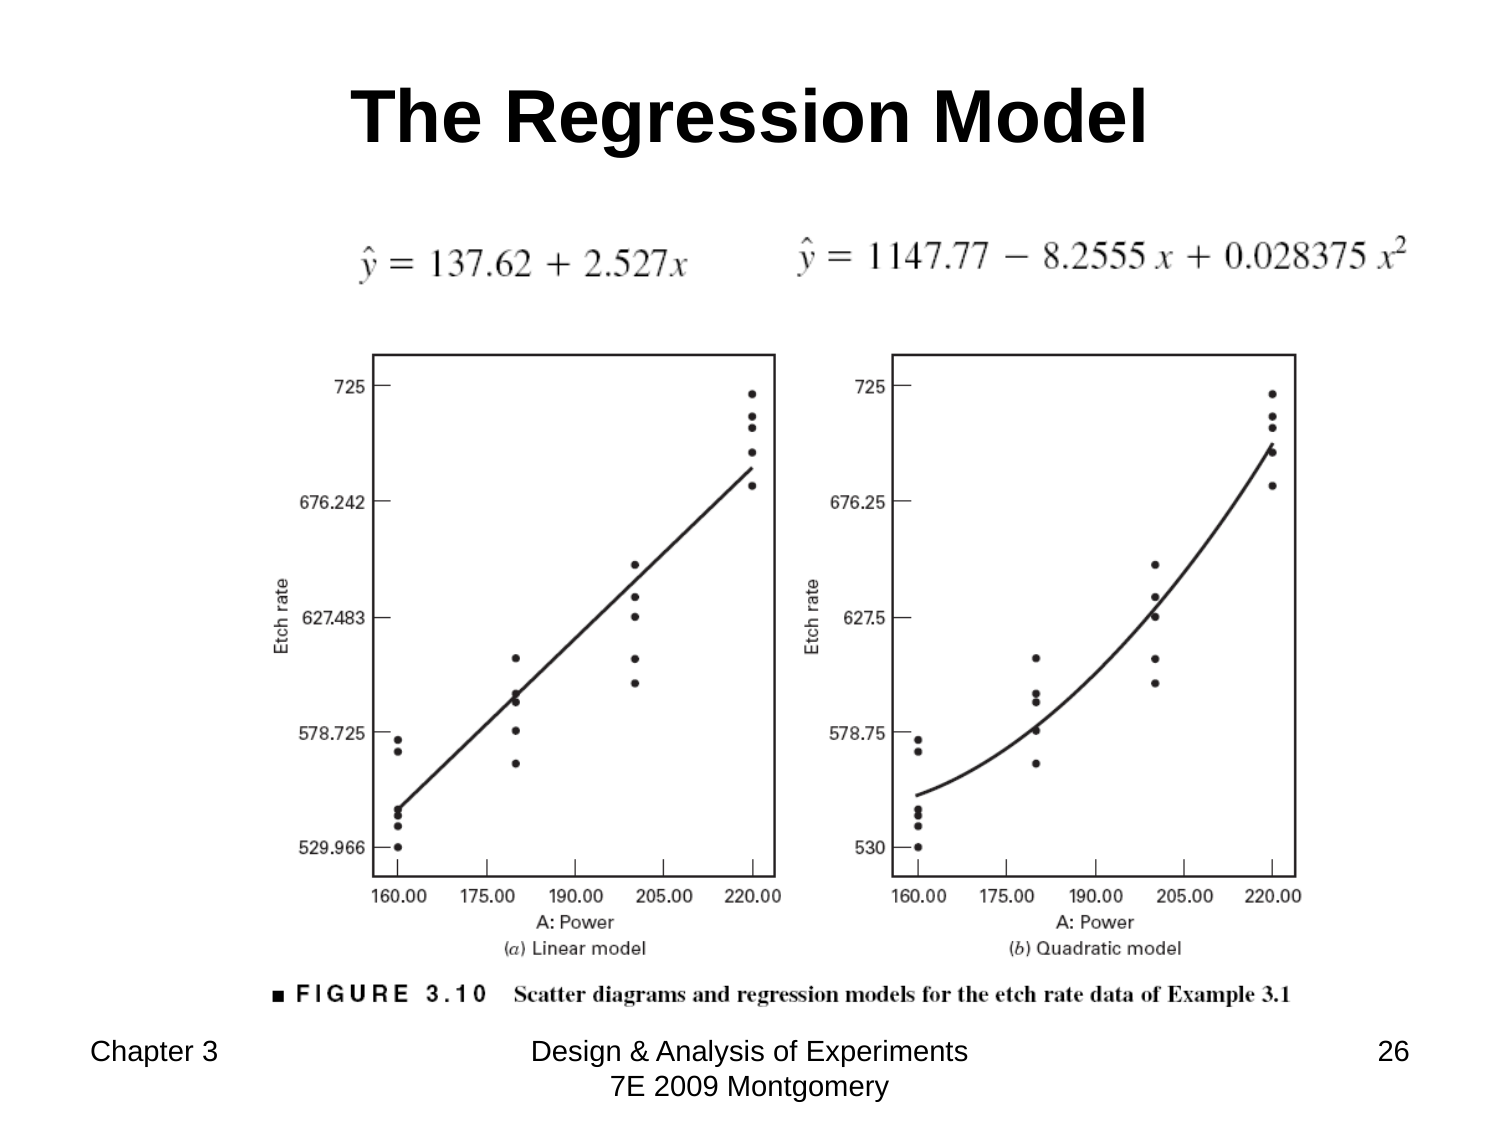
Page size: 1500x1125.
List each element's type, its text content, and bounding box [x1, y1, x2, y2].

picture [187, 324, 1351, 1012]
slide_number Chapter 3 [74, 1024, 426, 1103]
footer Design & Analysis of Experiments 7E 2009 Montgomery [512, 1024, 988, 1103]
title The Regression Model [112, 49, 1388, 176]
picture [349, 237, 694, 295]
picture [774, 227, 1419, 288]
slide_number 26 [1074, 1024, 1426, 1103]
